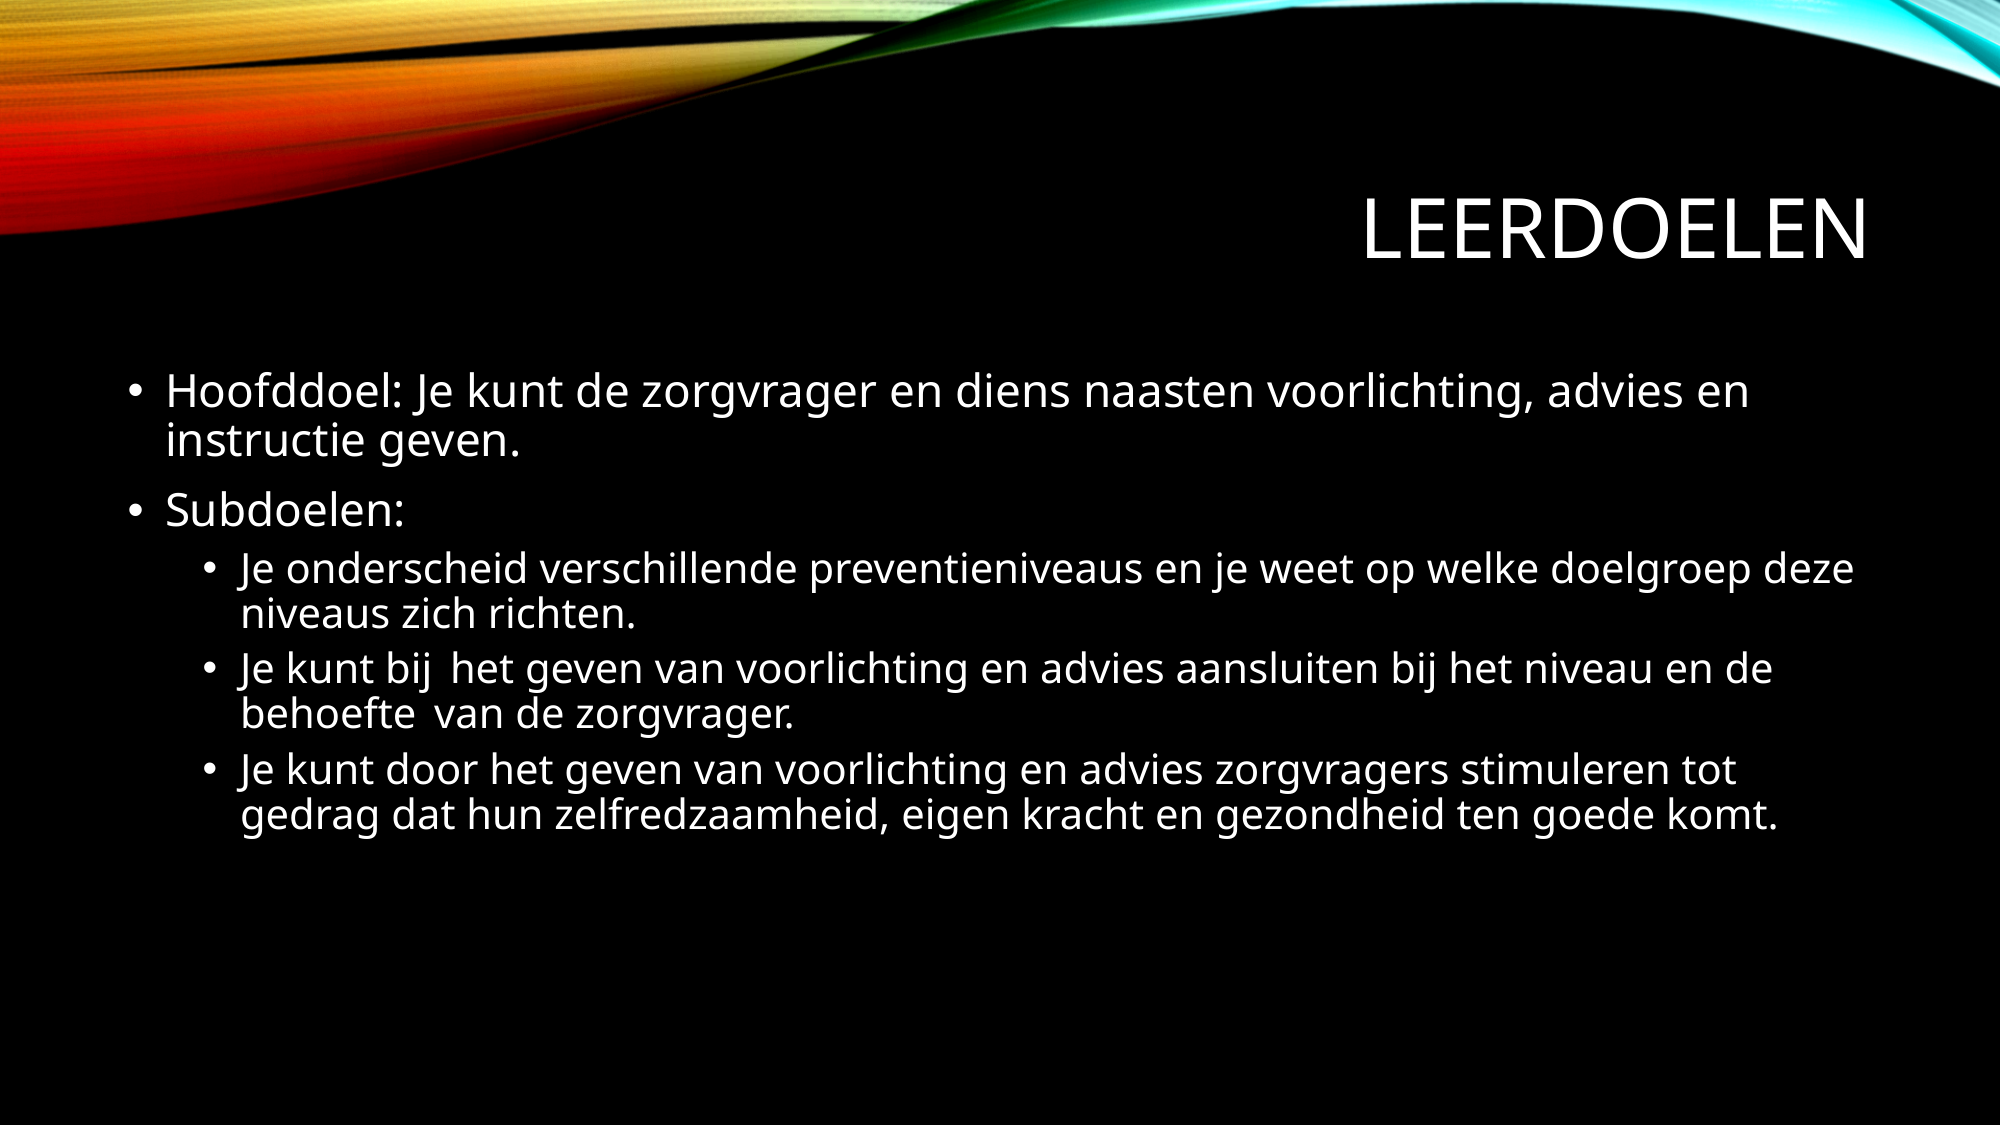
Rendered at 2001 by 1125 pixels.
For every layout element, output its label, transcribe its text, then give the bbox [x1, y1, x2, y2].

list Hoofddoel: Je kunt de zorgvrager en diens naasten voorlichting, advies en instructie geven. Subdoelen: Je onderscheid verschillende preventieniveaus en je weet op welke doelgroep deze niveaus zich richten. Je kunt bij het geven van voorlichting en advies aansluiten bij het niveau en de behoefte van de zorgvrager. Je kunt door het geven van voorlichting en advies zorgvragers stimuleren tot gedrag dat hun zelfredzaamheid, eigen kracht en gezondheid ten goede komt. [112, 360, 1888, 1021]
title Leerdoelen [474, 125, 1888, 338]
picture [0, 0, 2000, 237]
